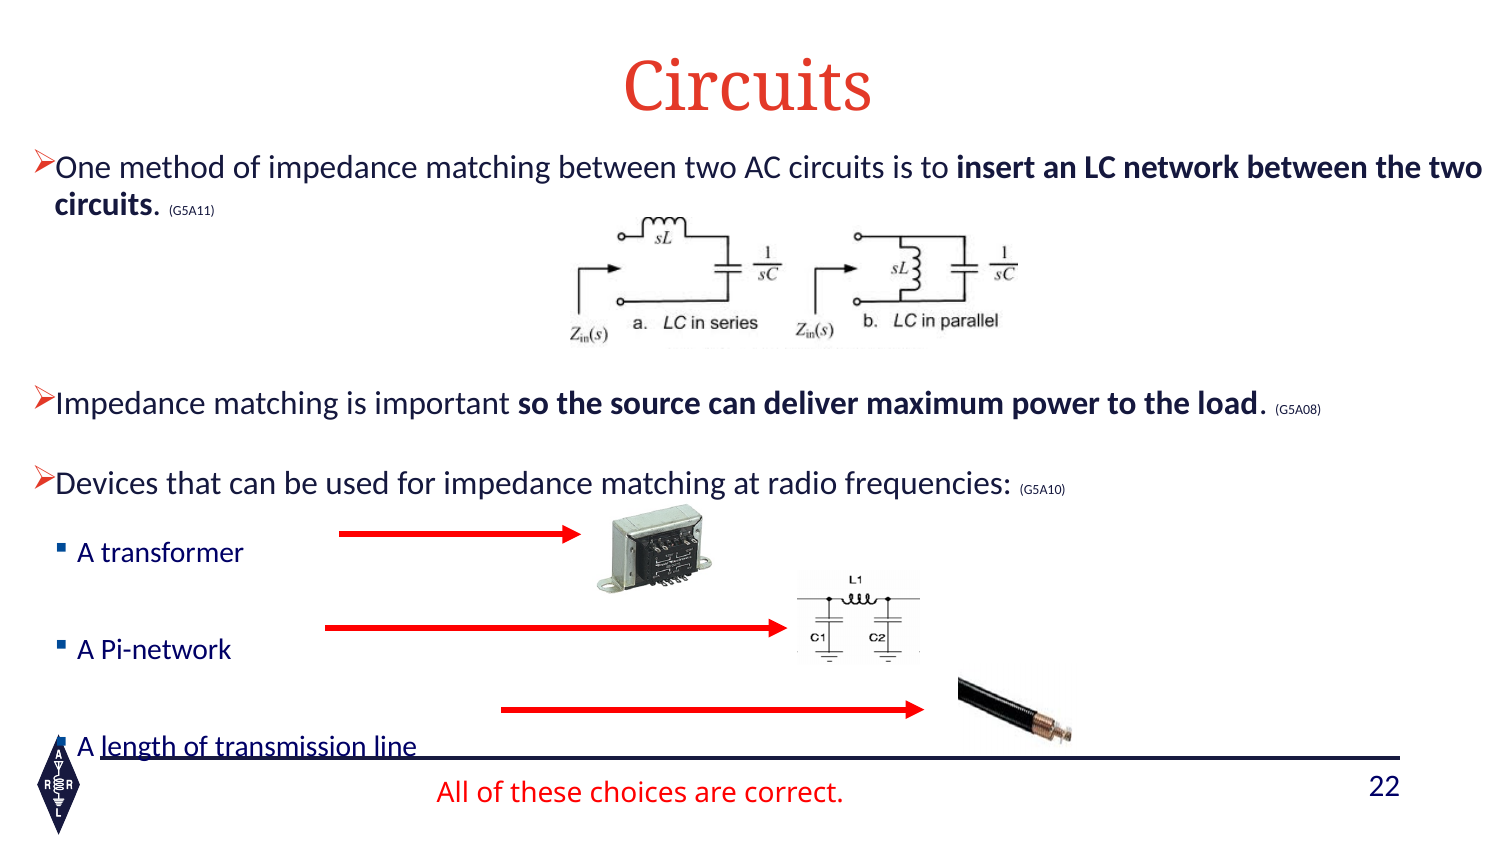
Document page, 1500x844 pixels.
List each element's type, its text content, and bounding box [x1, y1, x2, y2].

picture [797, 570, 920, 665]
picture [958, 663, 1077, 755]
title Circuits [101, 44, 1395, 144]
text_box All of these choices are correct. [421, 767, 885, 816]
picture [592, 500, 715, 596]
list One method of impedance matching between two AC circuits is to insert an LC network between the two circuits. (G5A11) Impedance matching is important so the source can deliver maximum power to the load. (G5A08) Devices that can be used for impedance matching at radio frequencies: (G5A10) A transformer A Pi-network A length of transmission line [31, 144, 1485, 771]
picture [570, 217, 1018, 349]
picture [37, 771, 80, 835]
slide_number 22 [1302, 761, 1400, 807]
